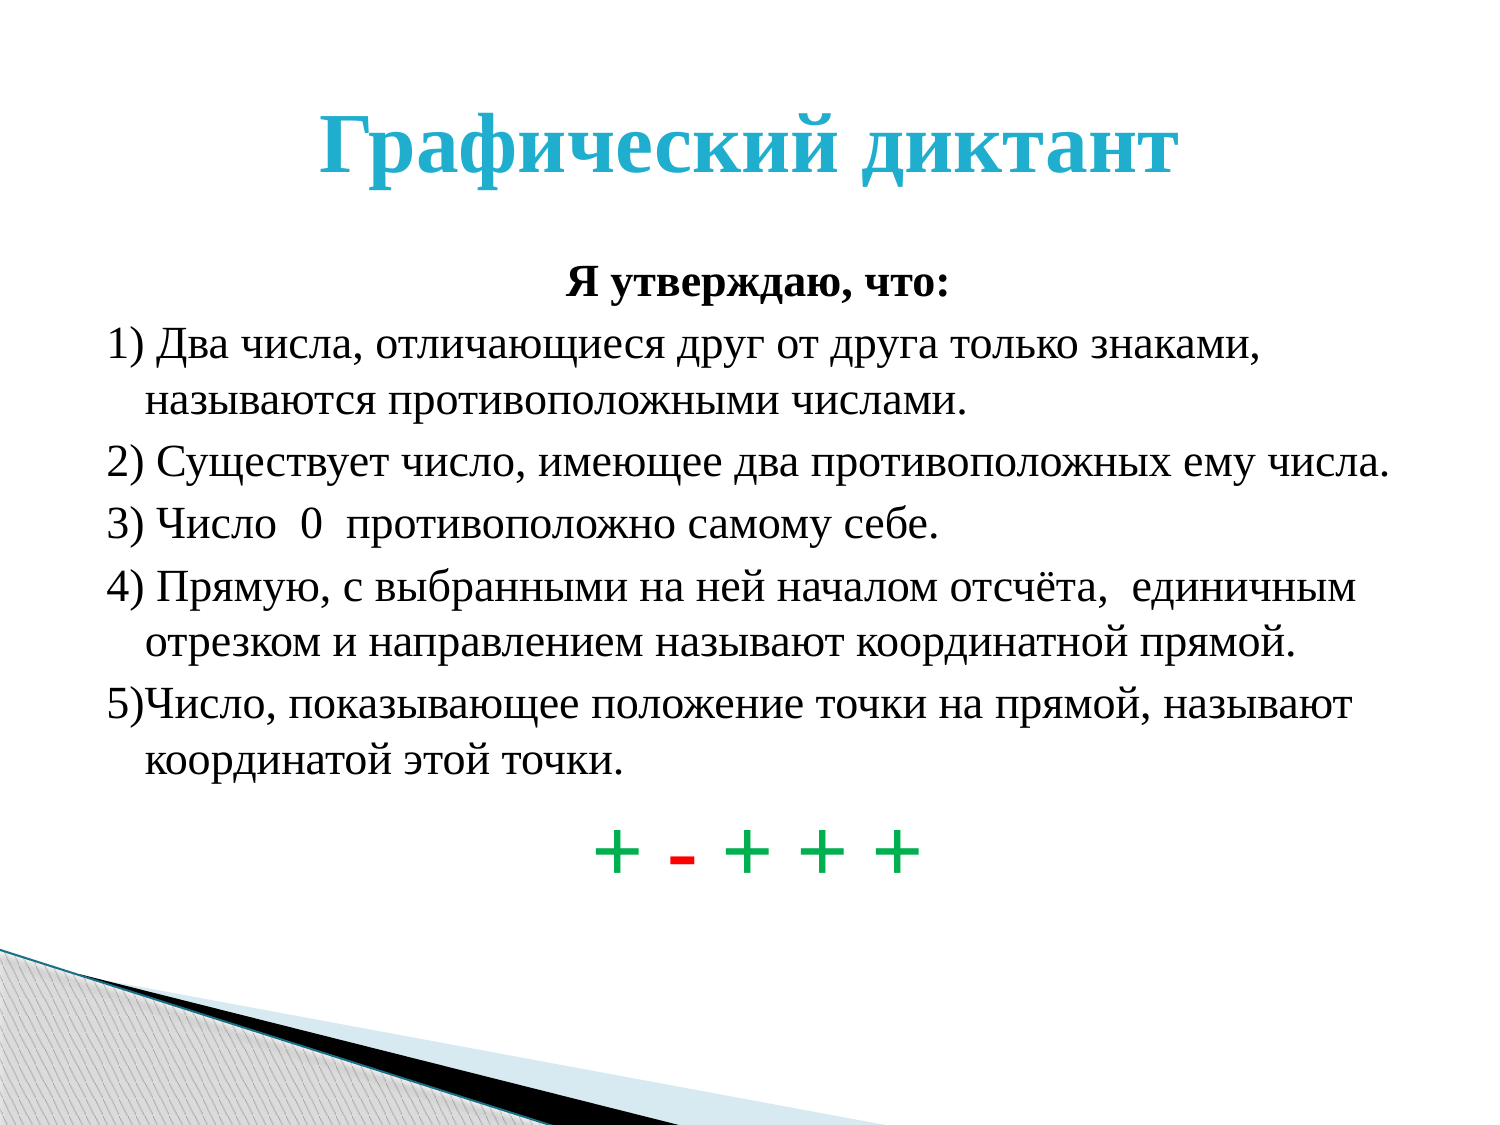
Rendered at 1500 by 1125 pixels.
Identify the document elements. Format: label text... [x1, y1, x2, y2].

title Графический диктант [75, 45, 1425, 233]
list Я утверждаю, что: 1) Два числа, отличающиеся друг от друга только знаками, называются противоположными числами. 2) Существует число, имеющее два противоположных ему числа. 3) Число 0 противоположно самому себе. 4) Прямую, с выбранными на ней началом отсчёта, единичным отрезком и направлением называют координатной прямой. 5)Число, показывающее положение точки на прямой, называют координатой этой точки. + - + + + [75, 243, 1425, 986]
